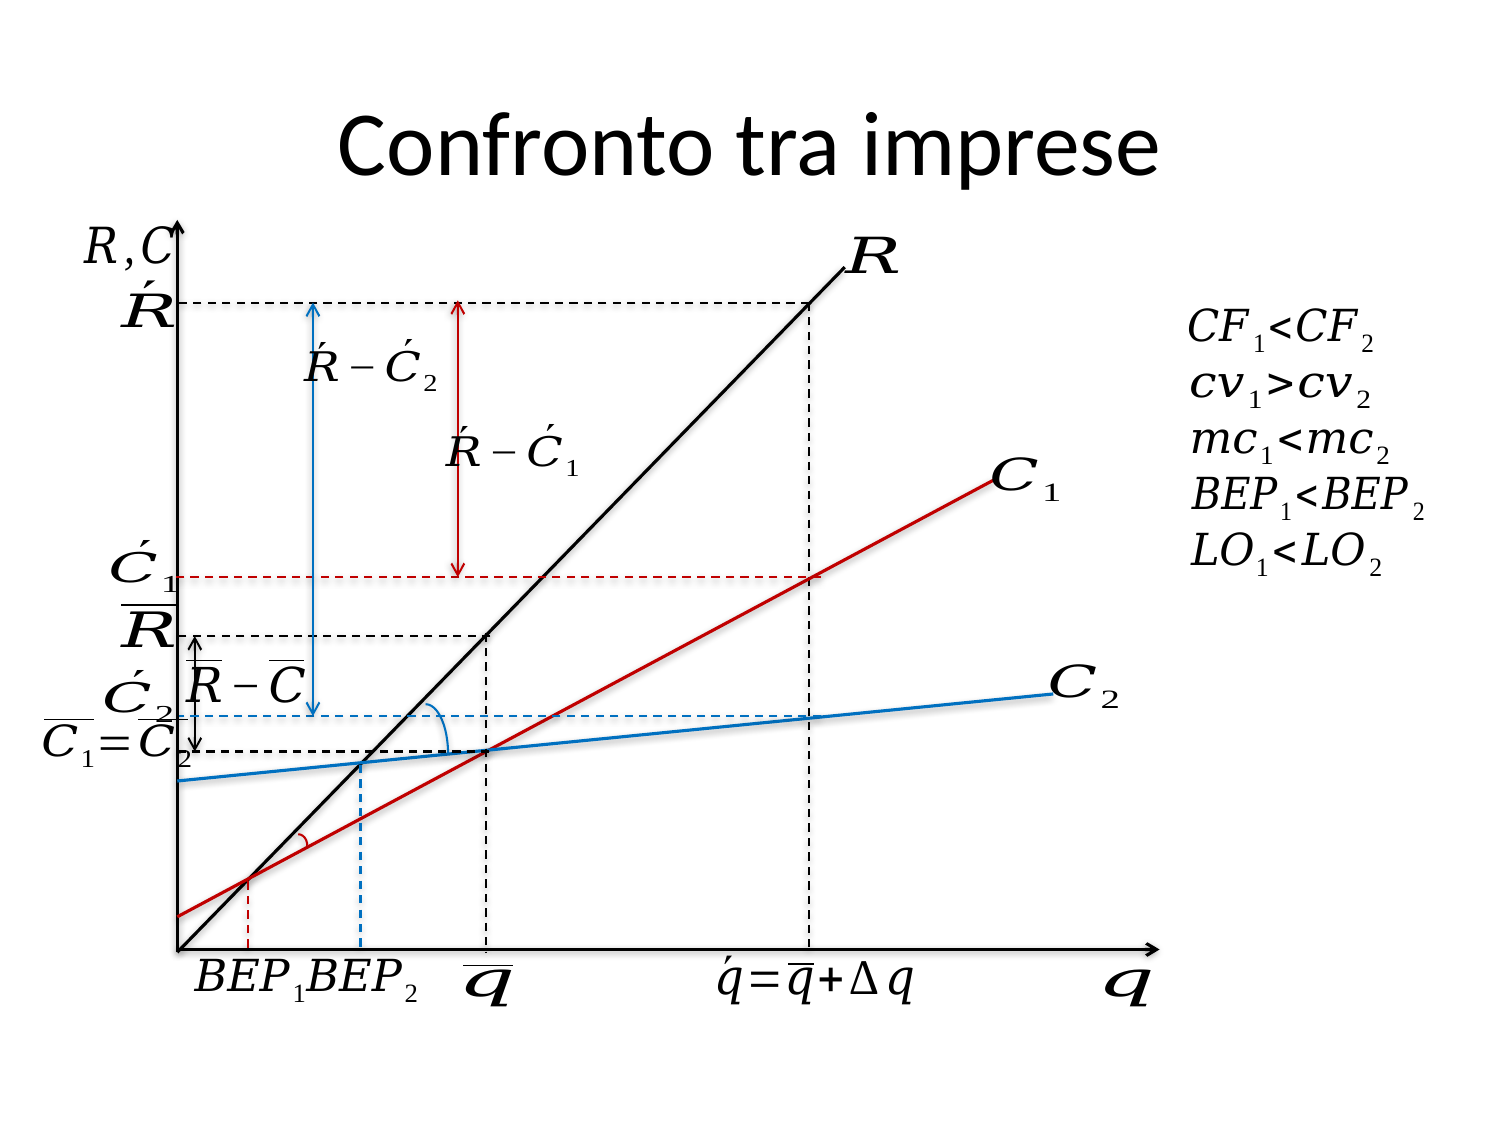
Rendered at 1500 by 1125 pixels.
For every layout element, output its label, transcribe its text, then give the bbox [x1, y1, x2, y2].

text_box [40, 601, 517, 1009]
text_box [81, 219, 1160, 599]
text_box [523, 737, 1122, 1009]
title Confronto tra imprese [75, 45, 1425, 233]
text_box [1126, 737, 1160, 1008]
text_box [101, 302, 1425, 729]
